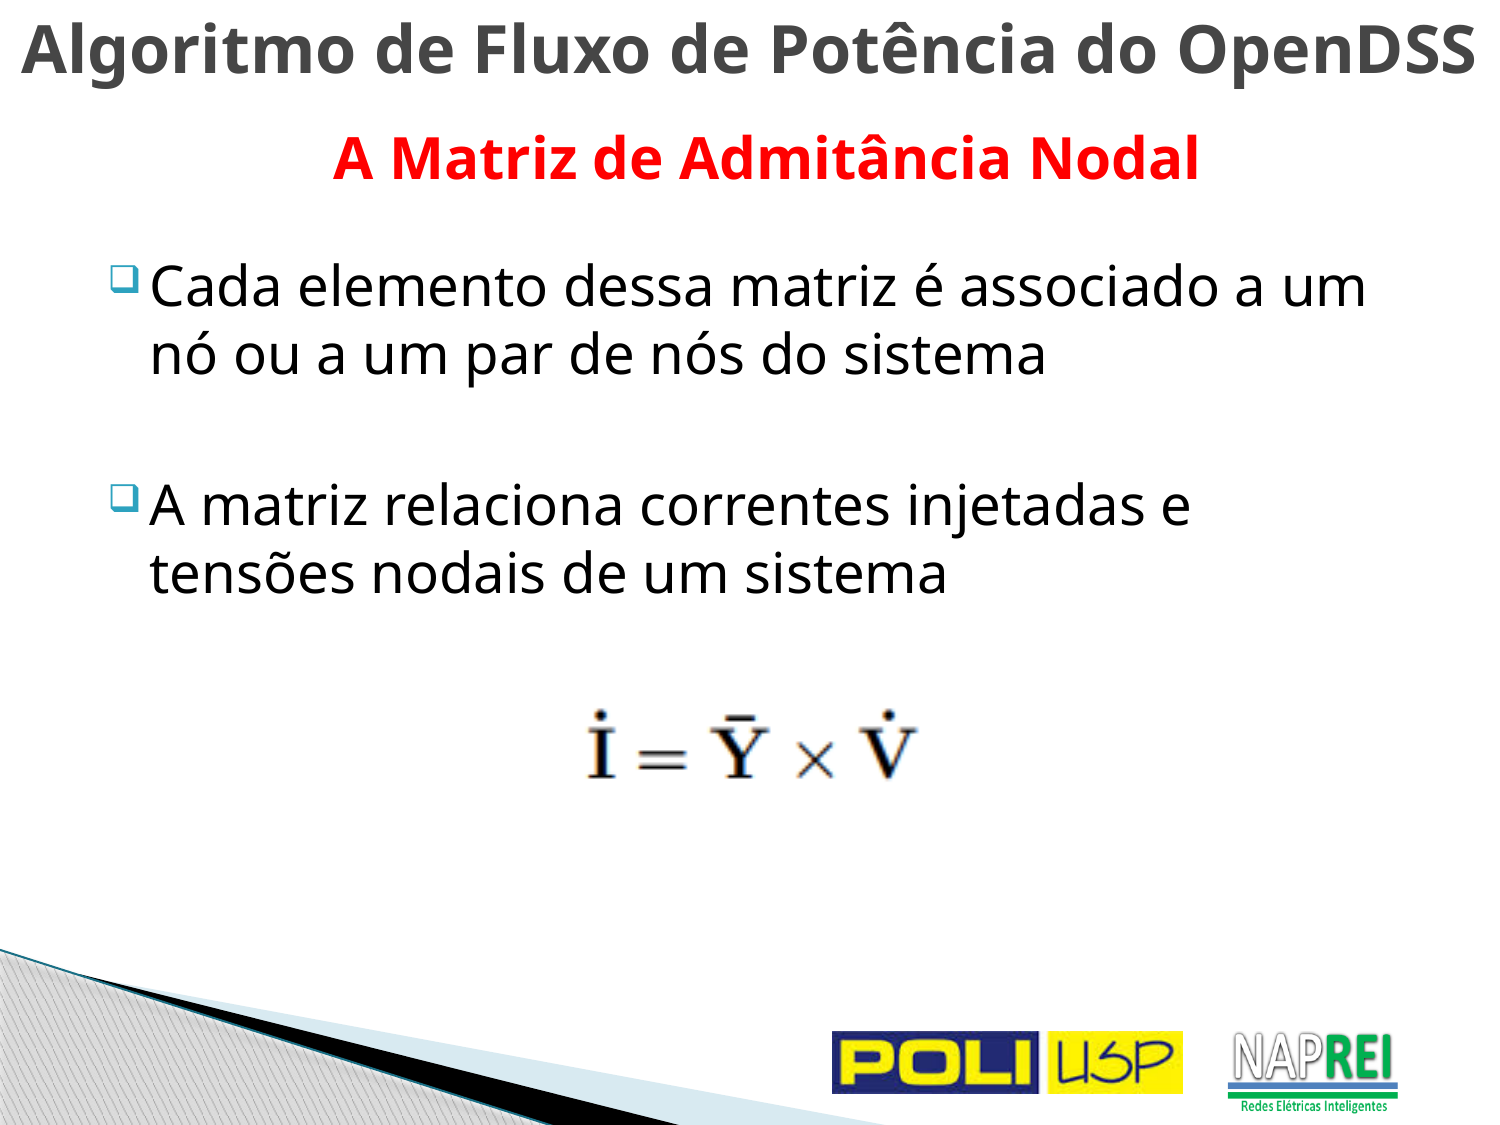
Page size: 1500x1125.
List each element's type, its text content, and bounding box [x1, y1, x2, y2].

text_box A Matriz de Admitância Nodal [17, 114, 1500, 199]
picture [553, 668, 947, 830]
picture [1222, 1031, 1399, 1114]
text_box Algoritmo de Fluxo de Potência do OpenDSS [0, 0, 1500, 114]
list Cada elemento dessa matriz é associado a um nó ou a um par de nós do sistema A matriz relaciona correntes injetadas e tensões nodais de um sistema [75, 243, 1425, 986]
picture [832, 1031, 1183, 1094]
